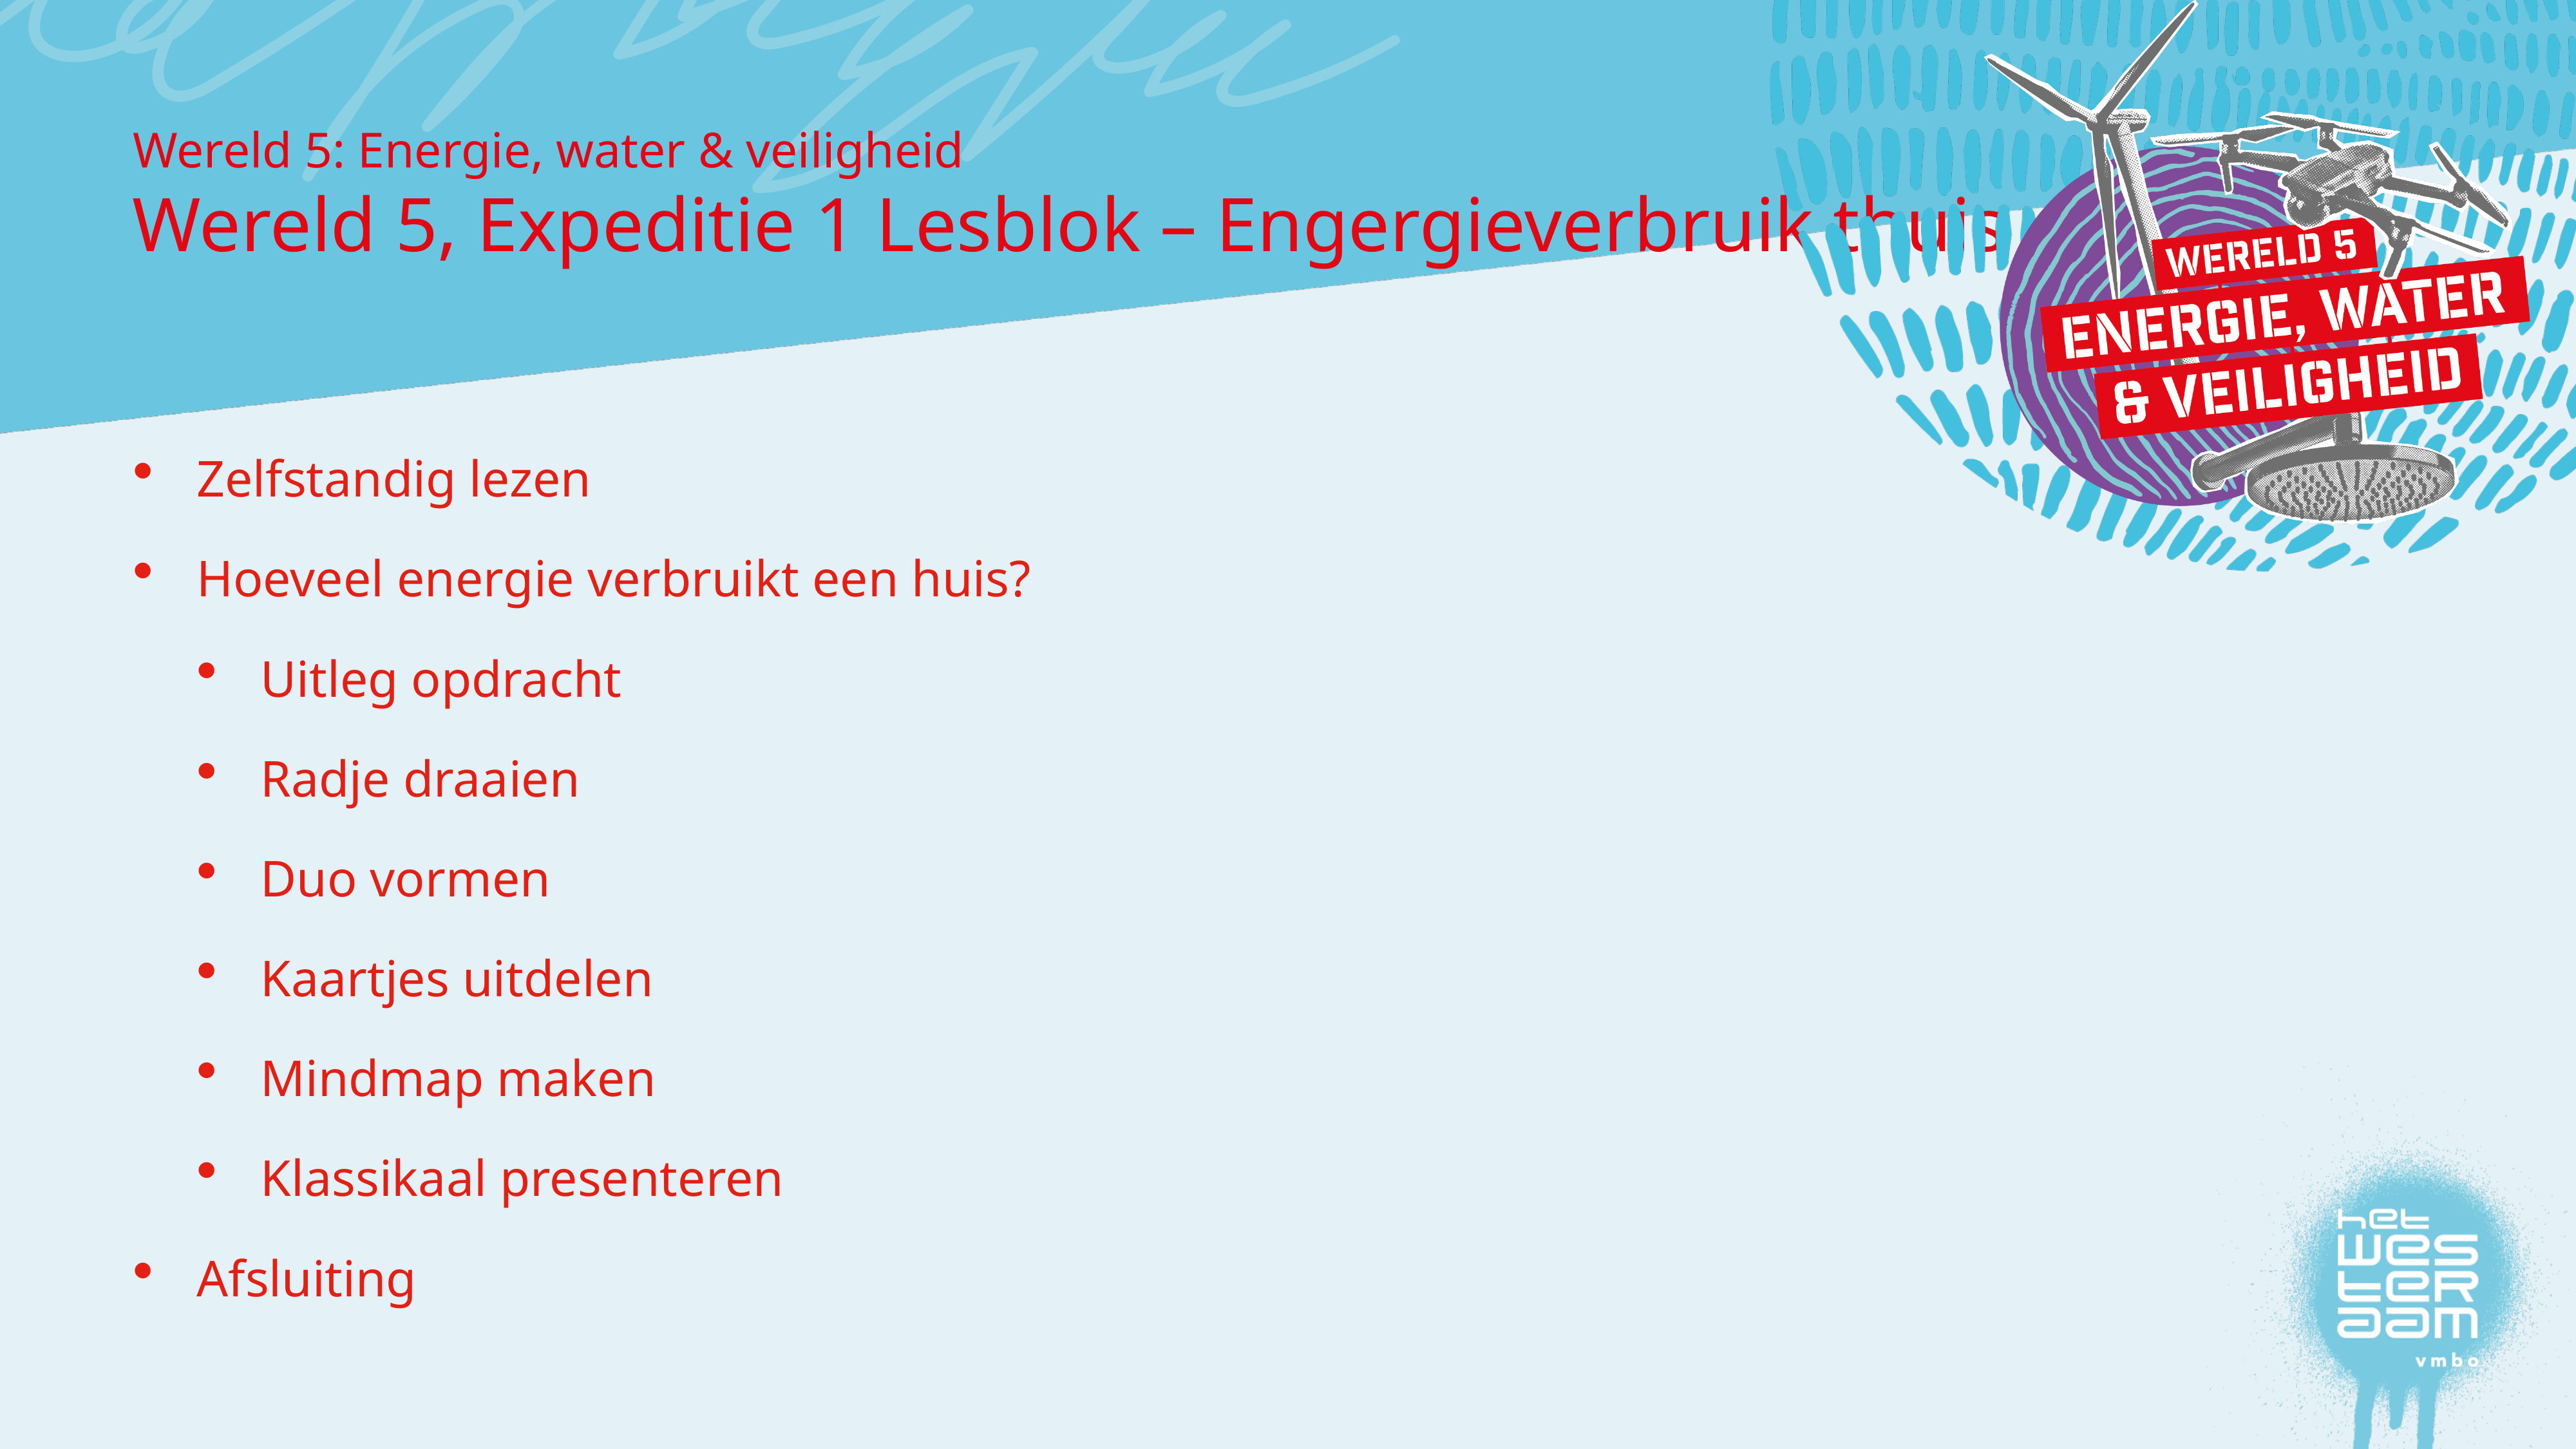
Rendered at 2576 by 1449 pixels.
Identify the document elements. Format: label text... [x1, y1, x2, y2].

picture [2206, 1062, 2576, 1449]
picture [0, 0, 2576, 572]
list Zelfstandig lezen Hoeveel energie verbruikt een huis? Uitleg opdracht Radje draaien Duo vormen Kaartjes uitdelen Mindmap maken Klassikaal presenteren Afsluiting [127, 448, 2449, 1321]
